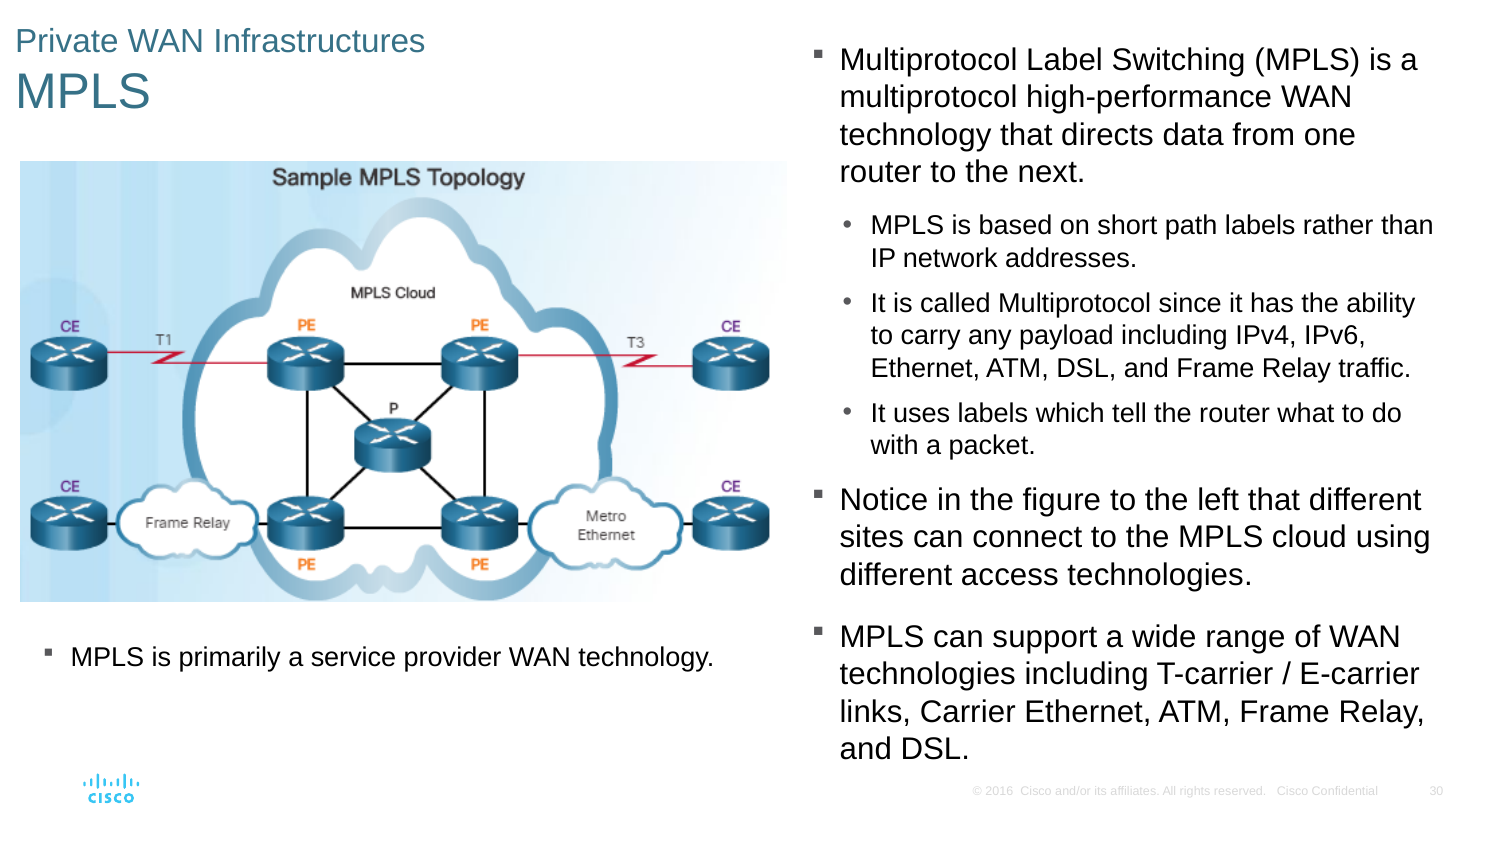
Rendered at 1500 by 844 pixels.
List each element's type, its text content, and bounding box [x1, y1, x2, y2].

list Multiprotocol Label Switching (MPLS) is a multiprotocol high-performance WAN technology that directs data from one router to the next. MPLS is based on short path labels rather than IP network addresses. It is called Multiprotocol since it has the ability to carry any payload including IPv4, IPv6, Ethernet, ATM, DSL, and Frame Relay traffic. It uses labels which tell the router what to do with a packet. Notice in the figure to the left that different sites can connect to the MPLS cloud using different access technologies. MPLS can support a wide range of WAN technologies including T-carrier / E-carrier links, Carrier Ethernet, ATM, Frame Relay, and DSL. [796, 31, 1466, 788]
text_box MPLS is primarily a service provider WAN technology. [27, 631, 787, 694]
picture [19, 161, 787, 602]
title Private WAN Infrastructures MPLS [0, 6, 1035, 131]
